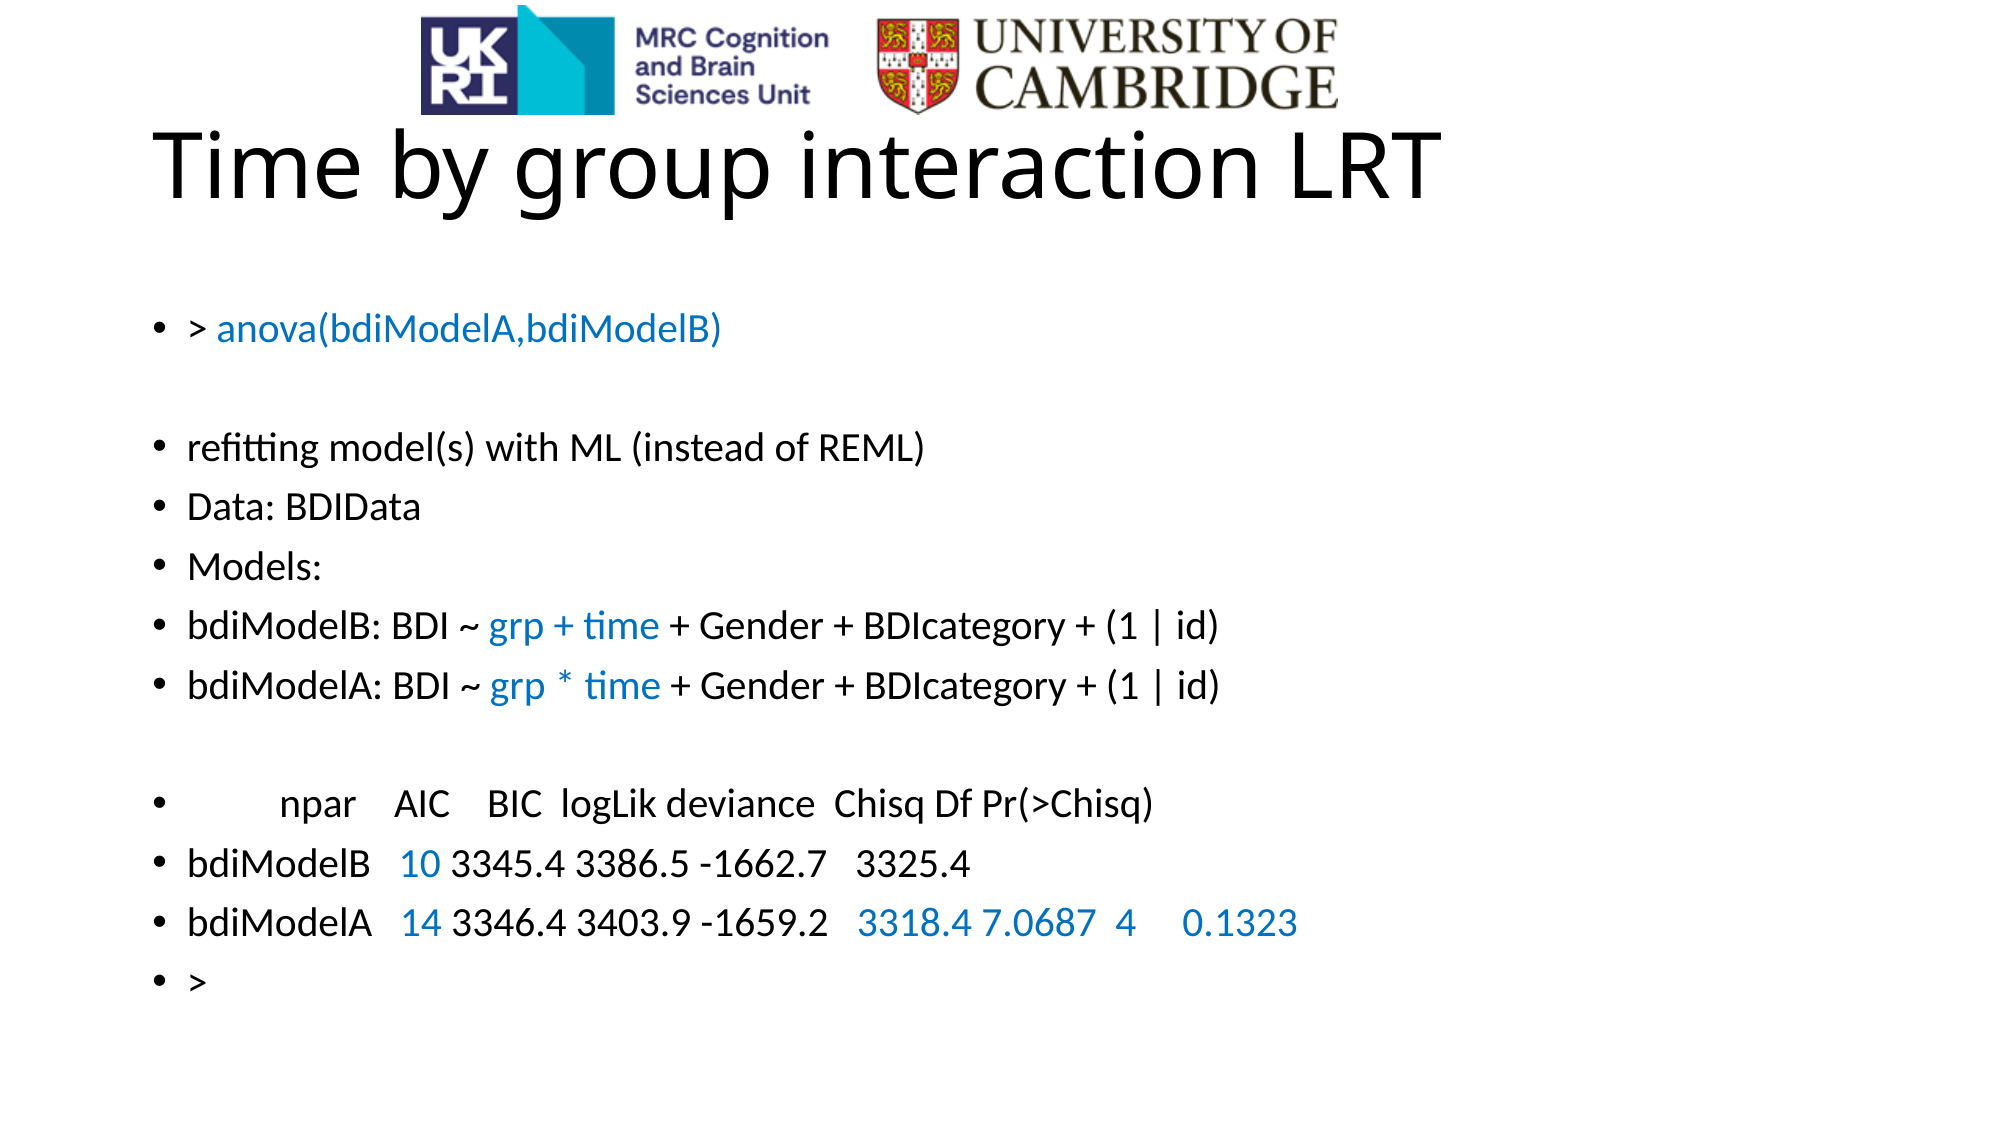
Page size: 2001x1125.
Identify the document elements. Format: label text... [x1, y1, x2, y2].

picture [421, 5, 1338, 59]
list > anova(bdiModelA,bdiModelB) refitting model(s) with ML (instead of REML) Data: BDIData Models: bdiModelB: BDI ~ grp + time + Gender + BDIcategory + (1 | id) bdiModelA: BDI ~ grp * time + Gender + BDIcategory + (1 | id) npar AIC BIC logLik deviance Chisq Df Pr(>Chisq) bdiModelB 10 3345.4 3386.5 -1662.7 3325.4 bdiModelA 14 3346.4 3403.9 -1659.2 3318.4 7.0687 4 0.1323 > [137, 299, 1863, 1014]
title Time by group interaction LRT [137, 59, 1863, 278]
